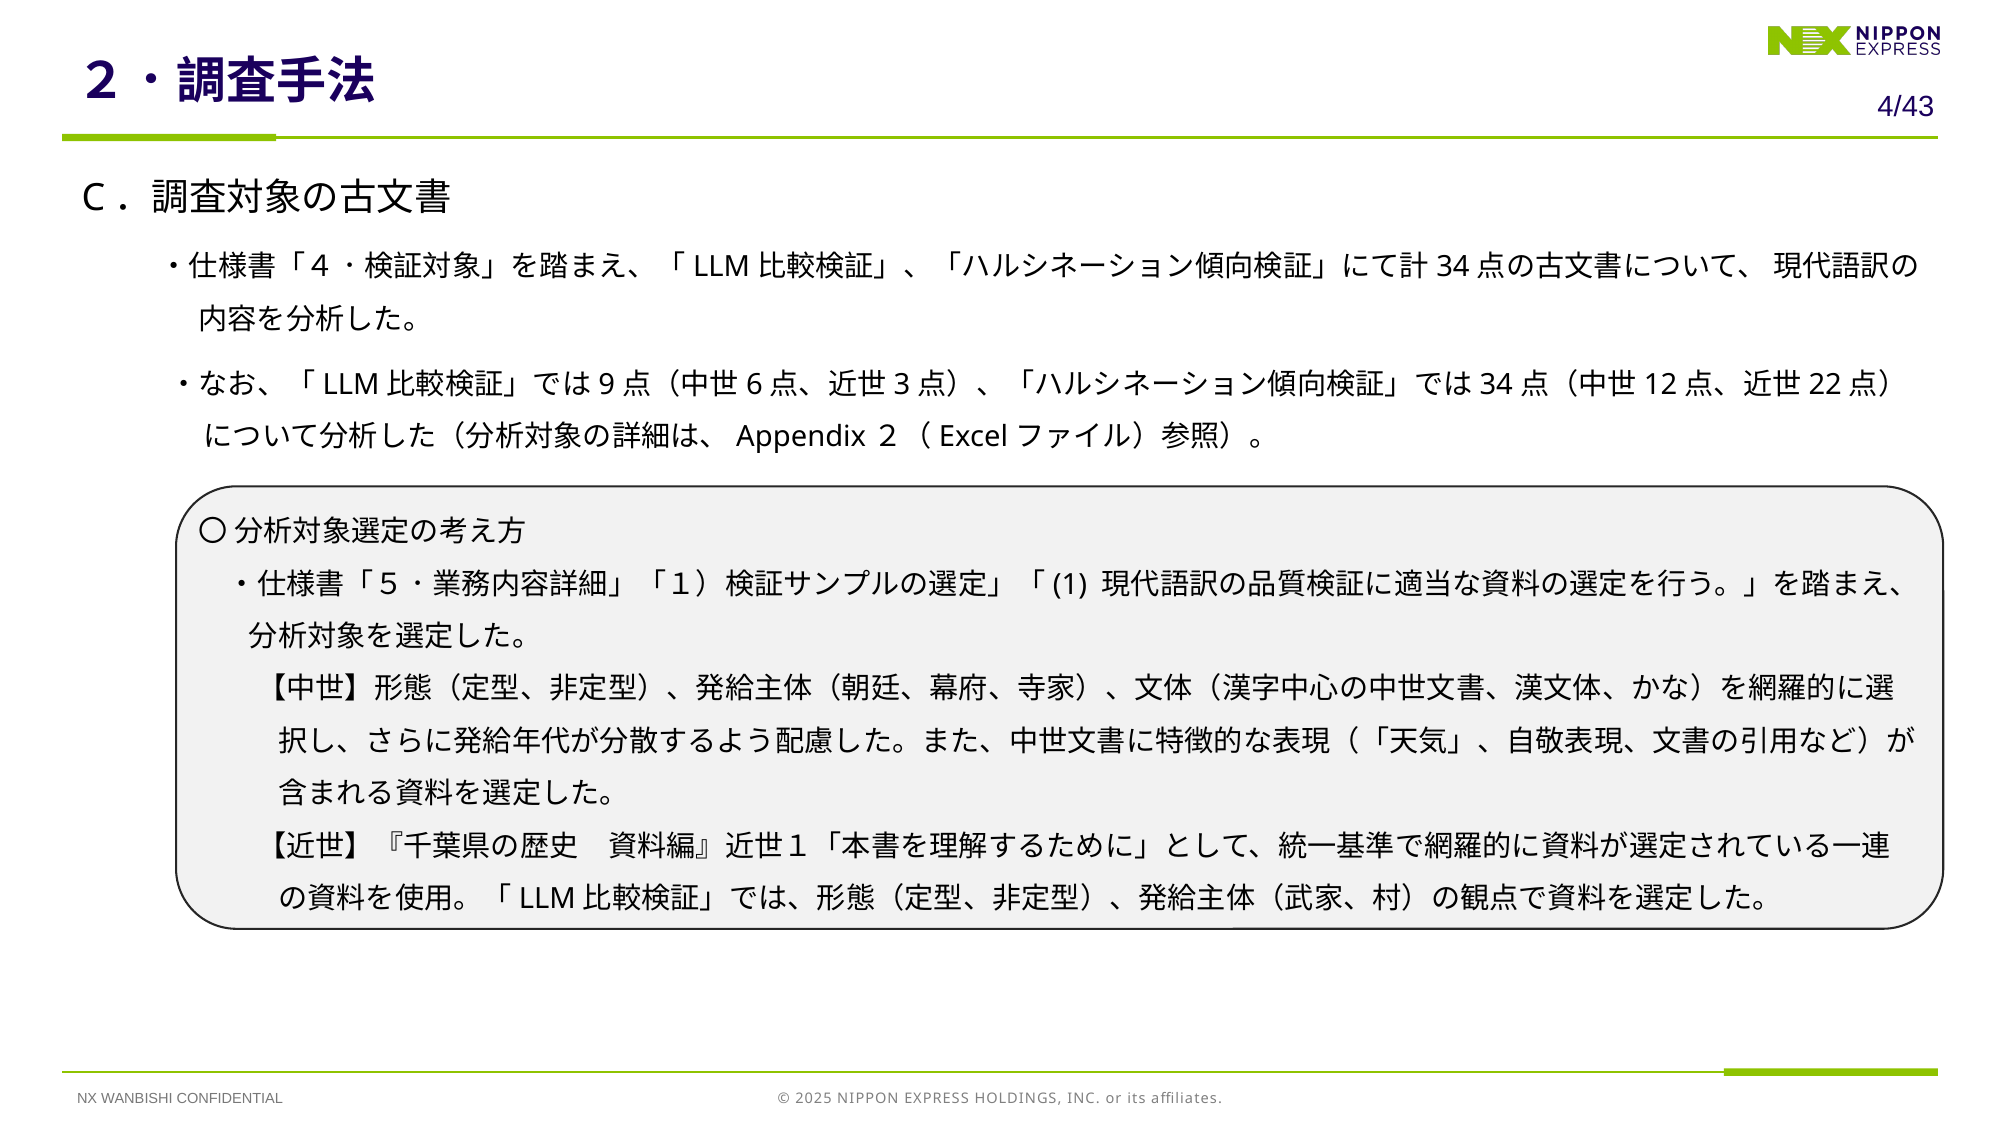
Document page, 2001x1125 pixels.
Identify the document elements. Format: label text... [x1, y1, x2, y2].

slide_number 3/43 [1848, 87, 1935, 123]
text_box C．調査対象の古文書 ・仕様書「４．検証対象」を踏まえ、「LLM比較検証」、「ハルシネーション傾向検証」にて計34点の古文書について、 現代語訳の内容を分析した。 ・なお、「LLM比較検証」では9点（中世6点、近世3点）、「ハルシネーション傾向検証」では34点（中世12点、近世22点）について分析した（分析対象の詳細は、Appendix２（Excelファイル）参照）。 〇 分析対象選定の考え方 ・仕様書「５．業務内容詳細」「１）検証サンプルの選定」「(1) 現代語訳の品質検証に適当な資料の選定を行う。」を踏まえ、分析対象を選定した。 【中世】形態（定型、非定型）、発給主体（朝廷、幕府、寺家）、文体（漢字中心の中世文書、漢文体、かな）を網羅的に選択し、さらに発給年代が分散するよう配慮した。また、中世文書に特徴的な表現（「天気」、自敬表現、文書の引用など）が含まれる資料を選定した。 【近世】『千葉県の歴史 資料編』近世１「本書を理解するために」として、統一基準で網羅的に資料が選定されている一連の資料を使用。「LLM比較検証」では、形態（定型、非定型）、発給主体（武家、村）の観点で資料を選定した。 [66, 165, 1935, 922]
text_box [208, 922, 1911, 929]
text_box [1935, 516, 1944, 899]
footer NX WANBISHI CONFIDENTIAL [62, 1086, 738, 1110]
title ２．調査手法 [62, 41, 1742, 103]
picture [1768, 26, 1940, 55]
